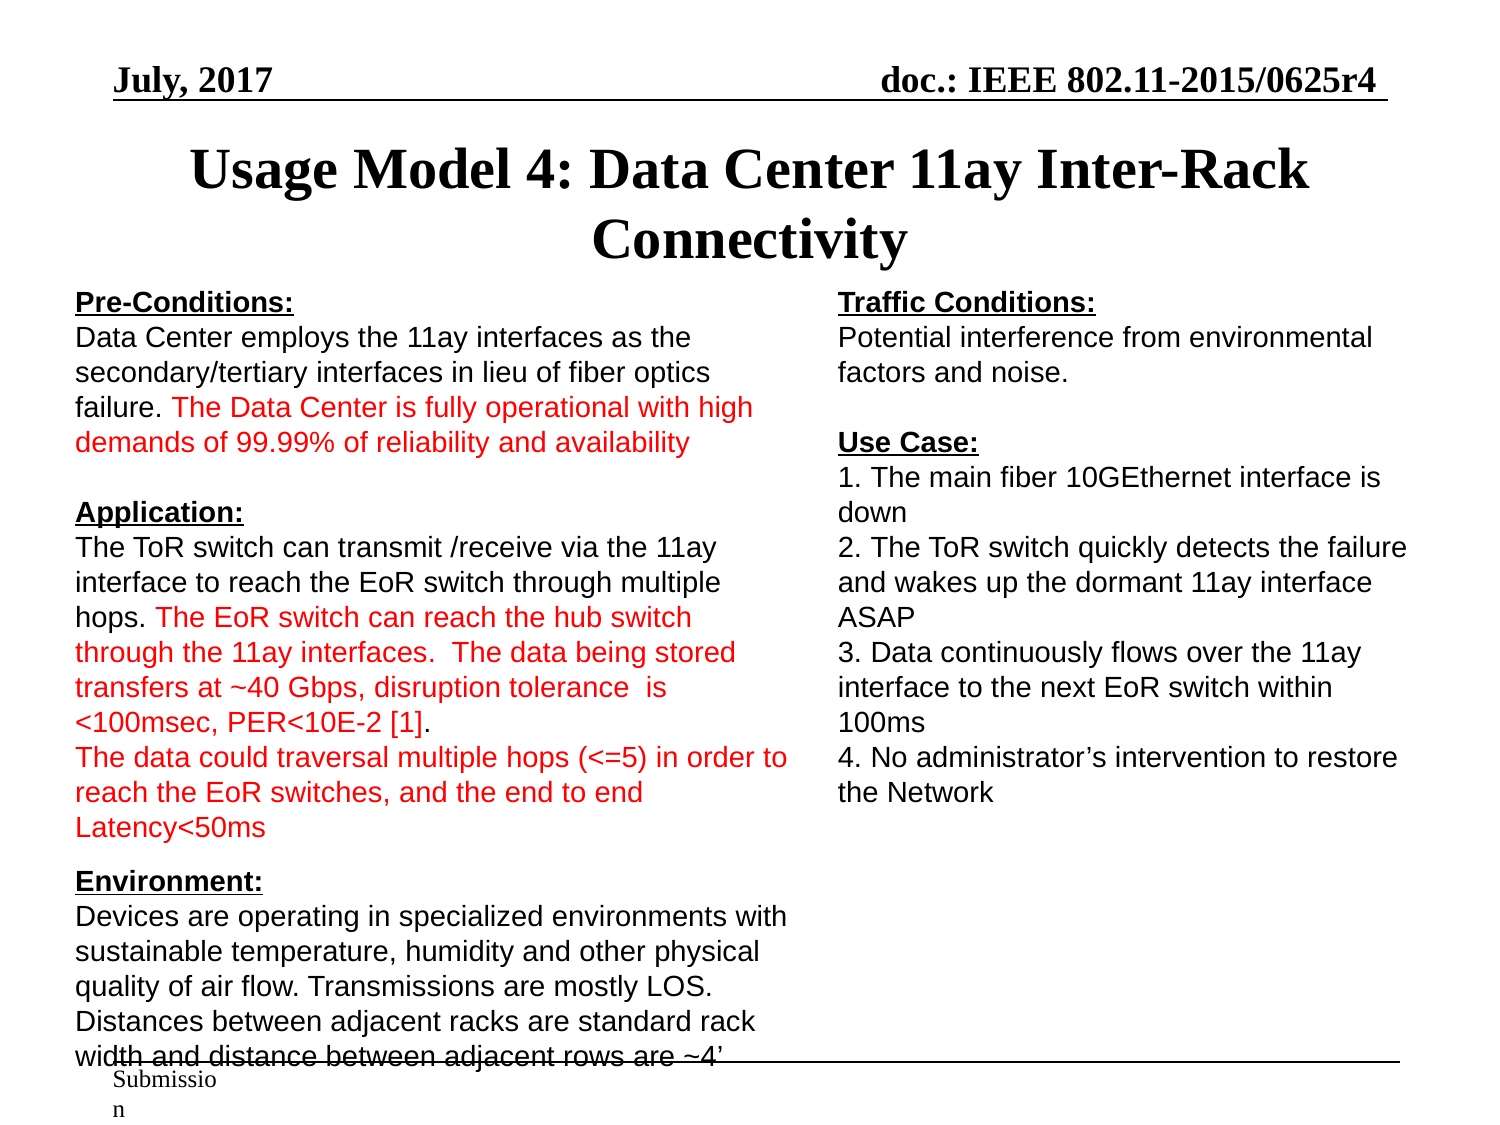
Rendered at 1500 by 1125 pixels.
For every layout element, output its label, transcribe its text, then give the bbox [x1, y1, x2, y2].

title Usage Model 4: Data Center 11ay Inter-Rack Connectivity [112, 112, 1388, 288]
text_box Traffic Conditions: Potential interference from environmental factors and noise. Use Case: The main fiber 10GEthernet interface is down The ToR switch quickly detects the failure and wakes up the dormant 11ay interface ASAP Data continuously flows over the 11ay interface to the next EoR switch within 100ms No administrator’s intervention to restore the Network [822, 276, 1430, 842]
text_box Pre-Conditions: Data Center employs the 11ay interfaces as the secondary/tertiary interfaces in lieu of fiber optics failure. The Data Center is fully operational with high demands of 99.99% of reliability and availability Application: The ToR switch can transmit /receive via the 11ay interface to reach the EoR switch through multiple hops. The EoR switch can reach the hub switch through the 11ay interfaces. The data being stored transfers at ~40 Gbps, disruption tolerance is <100msec, PER<10E-2 [1]. The data could traversal multiple hops (<=5) in order to reach the EoR switches, and the end to end Latency<50ms Environment: Devices are operating in specialized environments with sustainable temperature, humidity and other physical quality of air flow. Transmissions are mostly LOS. Distances between adjacent racks are standard rack width and distance between adjacent rows are ~4’ [60, 275, 806, 1019]
